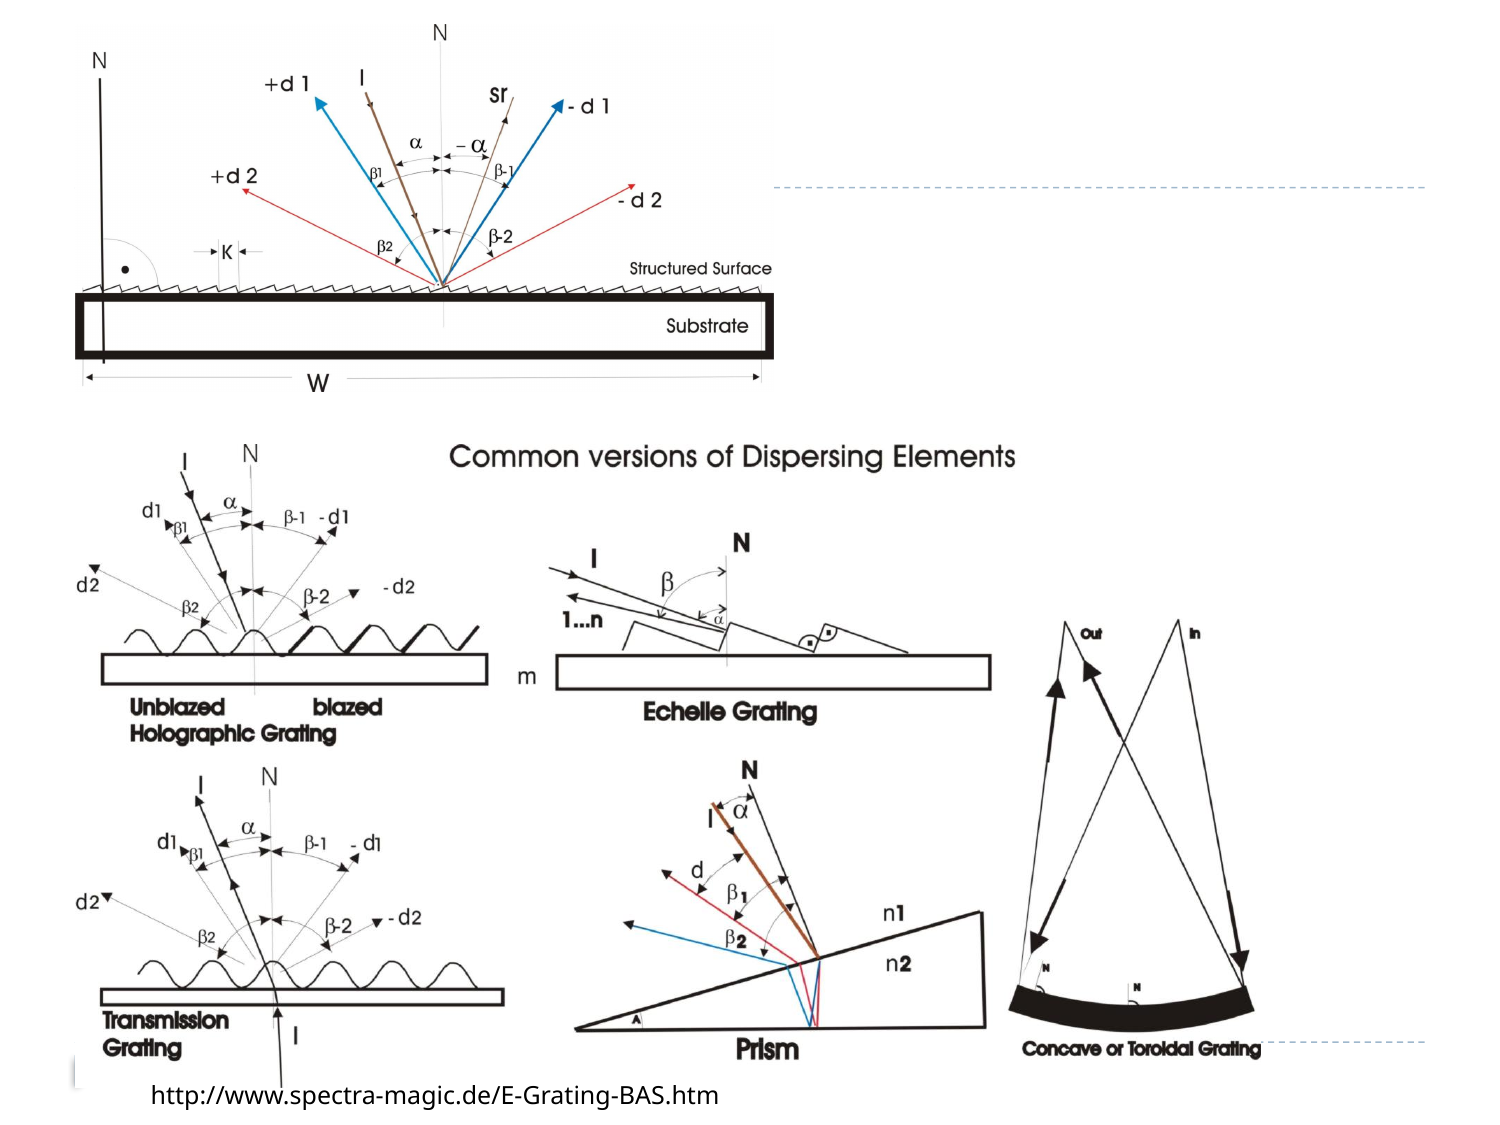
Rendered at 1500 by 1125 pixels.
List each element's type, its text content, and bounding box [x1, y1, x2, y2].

picture [74, 444, 1261, 1089]
text_box http://www.spectra-magic.de/E-Grating-BAS.htm [135, 1071, 1425, 1117]
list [74, 24, 774, 392]
